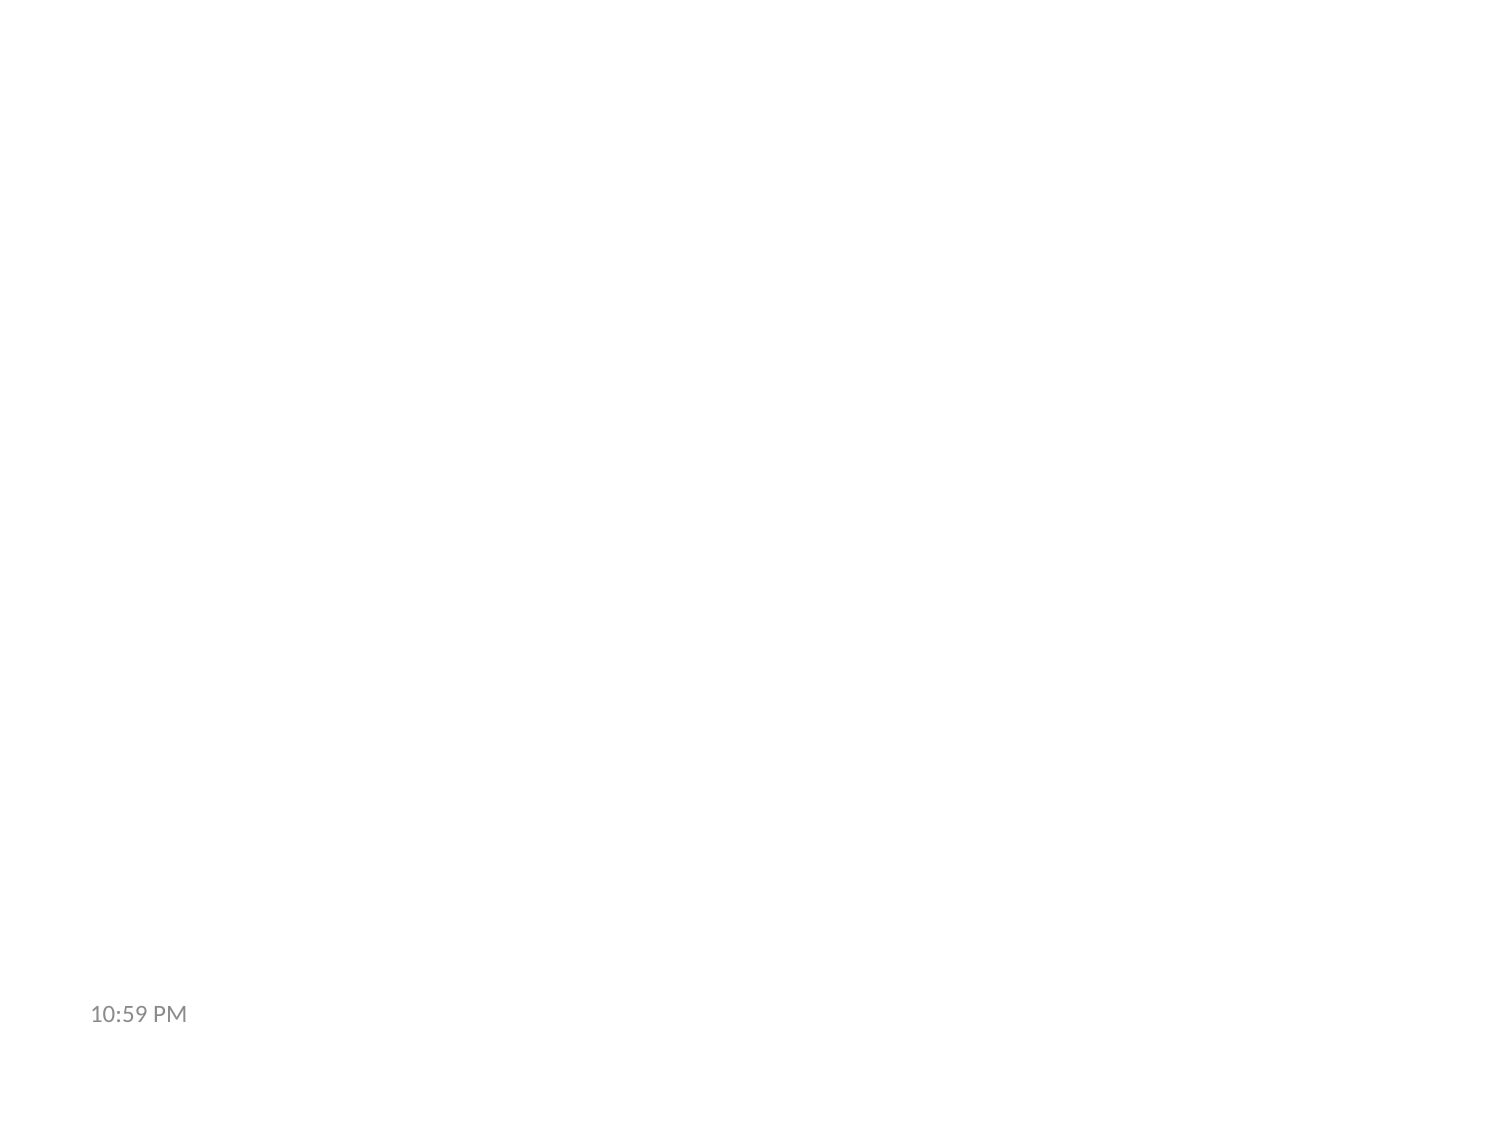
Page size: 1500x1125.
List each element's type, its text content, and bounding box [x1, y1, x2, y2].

text_box 3:35 PM [75, 982, 425, 1043]
